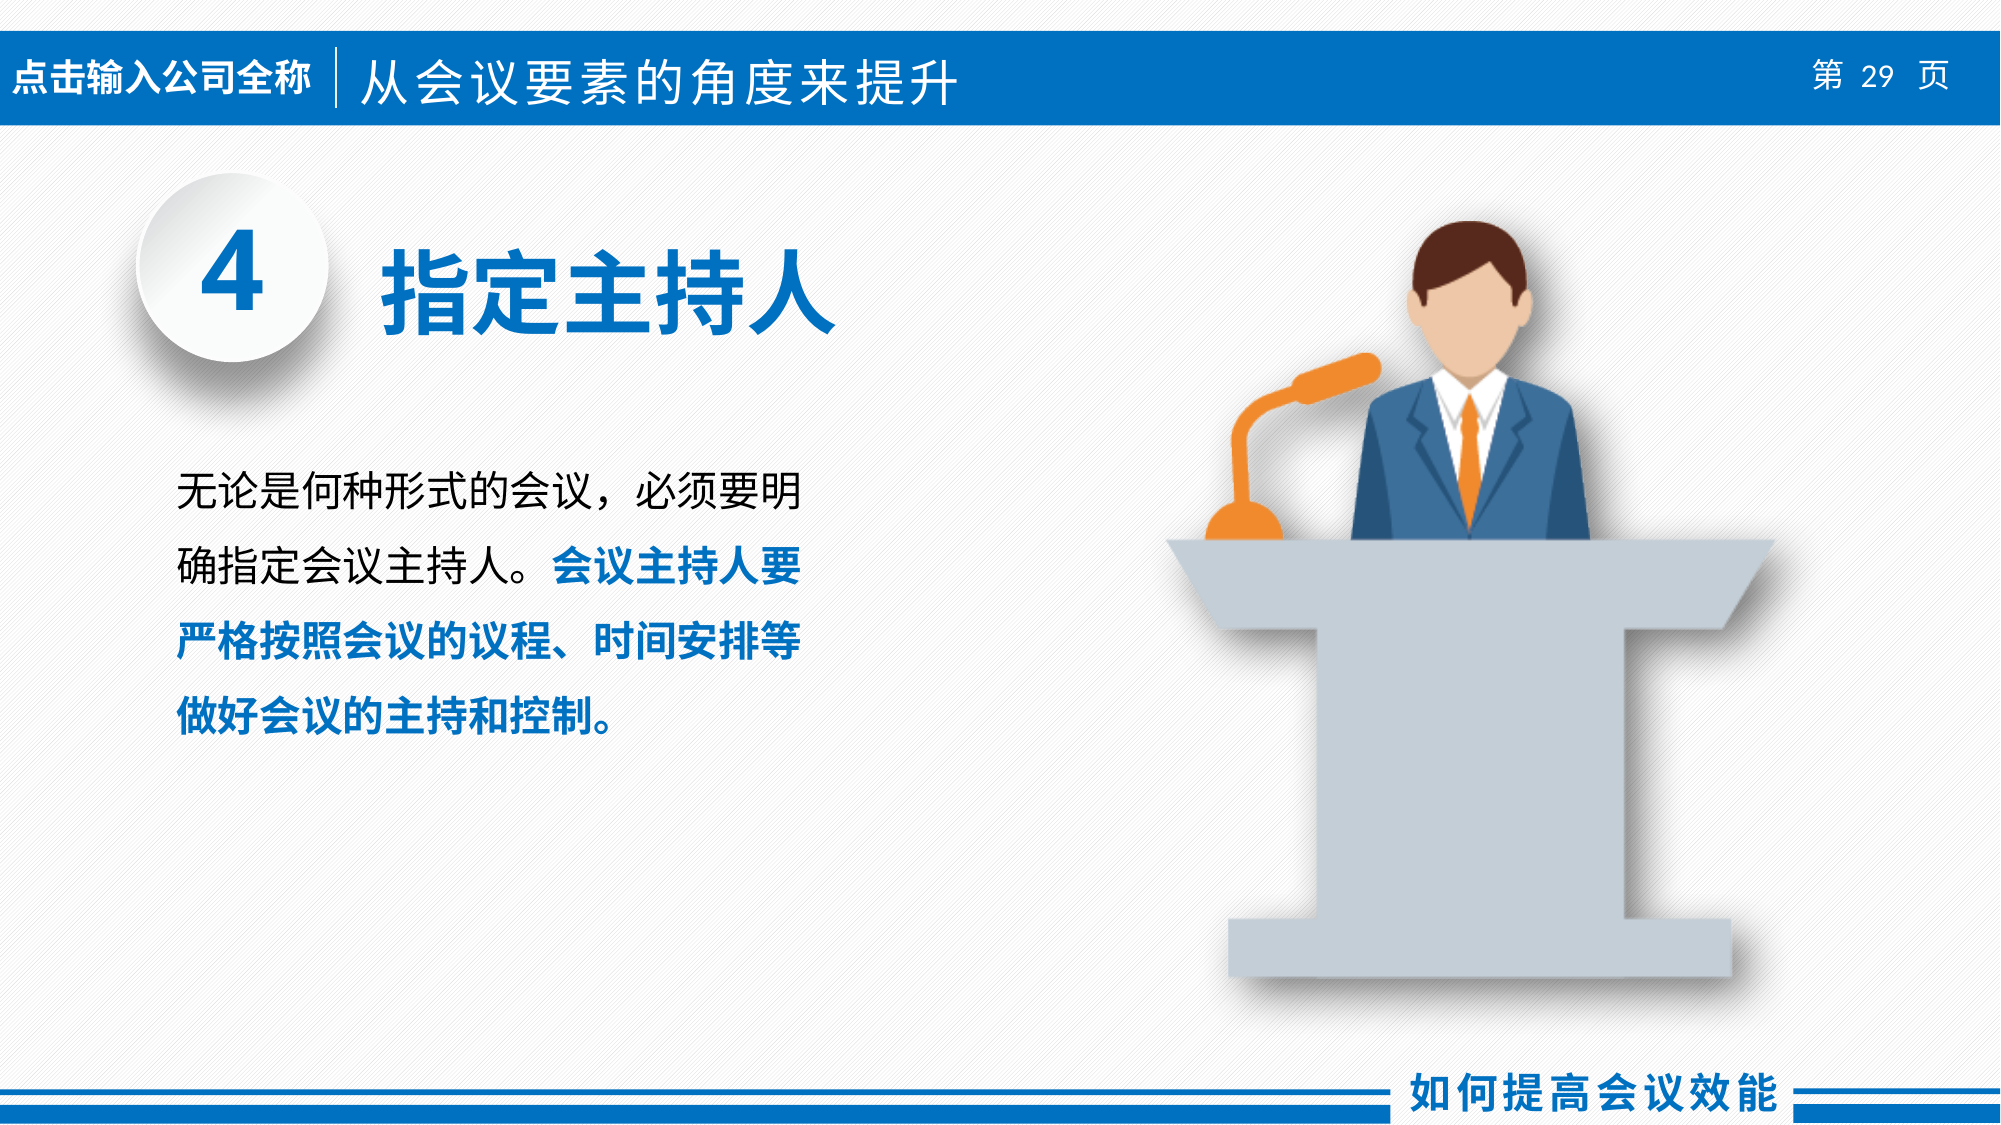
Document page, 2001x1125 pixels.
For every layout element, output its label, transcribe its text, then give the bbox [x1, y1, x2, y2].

picture [1165, 221, 1777, 980]
text_box 4 [135, 169, 329, 363]
text_box 指定主持人 [355, 228, 838, 354]
text_box 无论是何种形式的会议，必须要明确指定会议主持人。会议主持人要严格按照会议的议程、时间安排等做好会议的主持和控制。 [161, 432, 841, 748]
